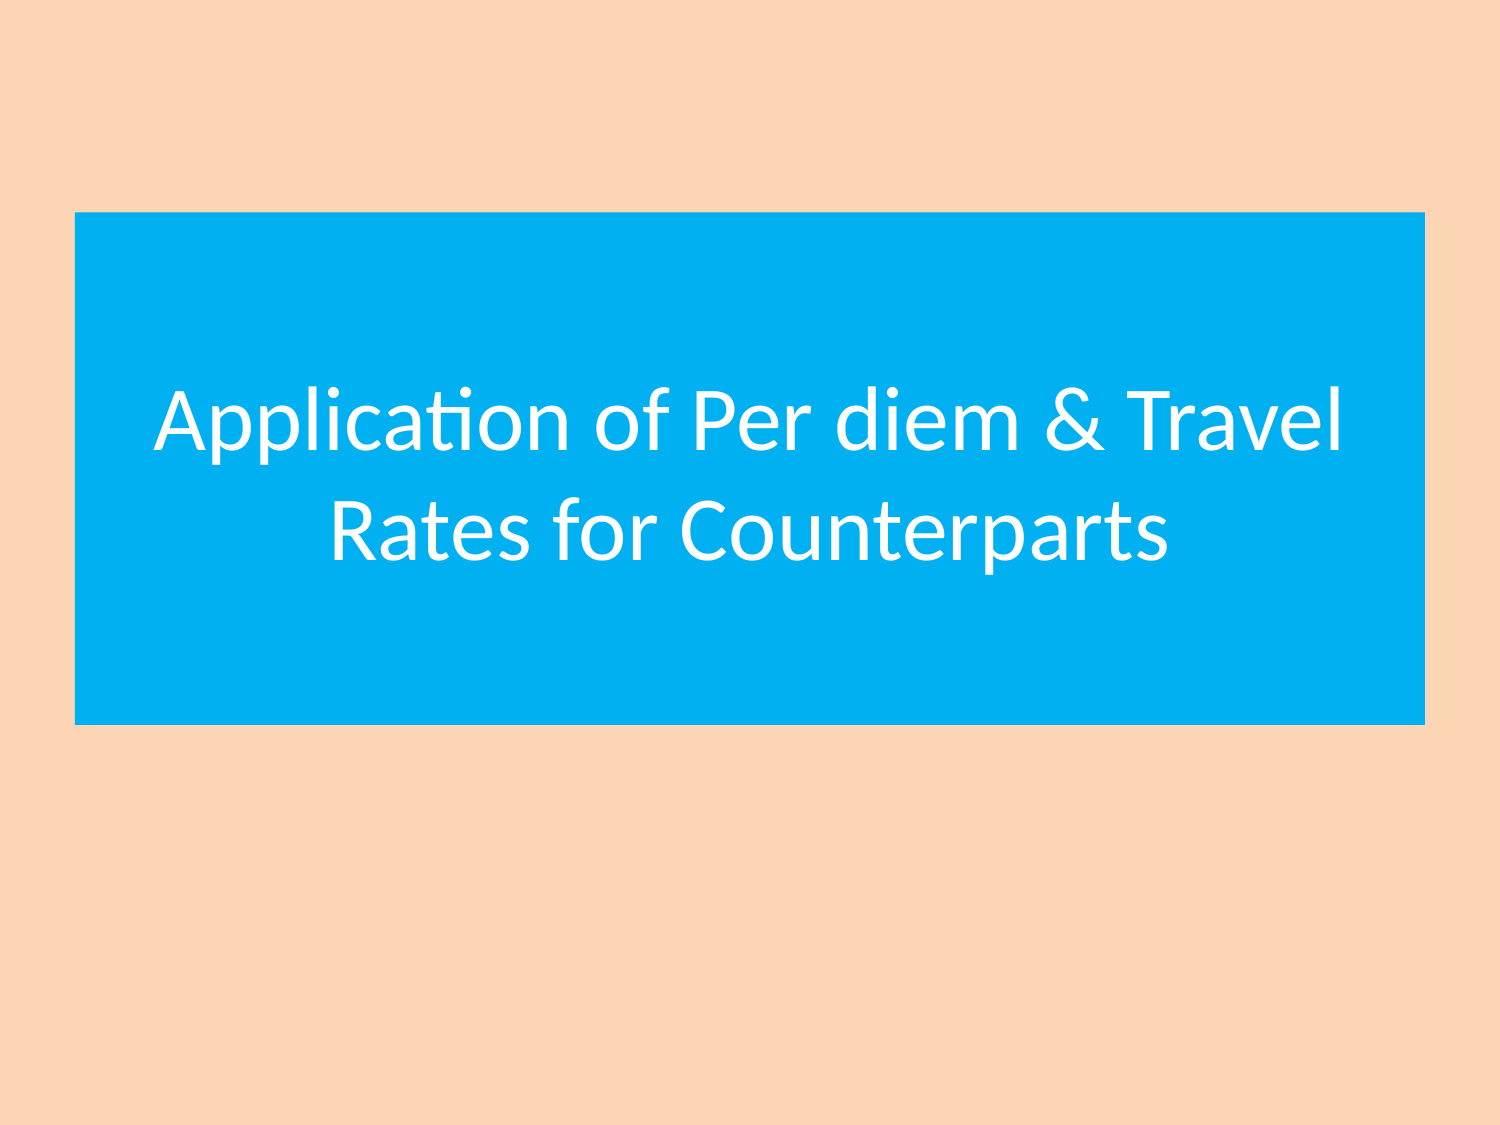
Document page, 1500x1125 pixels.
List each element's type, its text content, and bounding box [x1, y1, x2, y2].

text_box Application of Per diem & Travel Rates for Counterparts [74, 212, 1425, 725]
